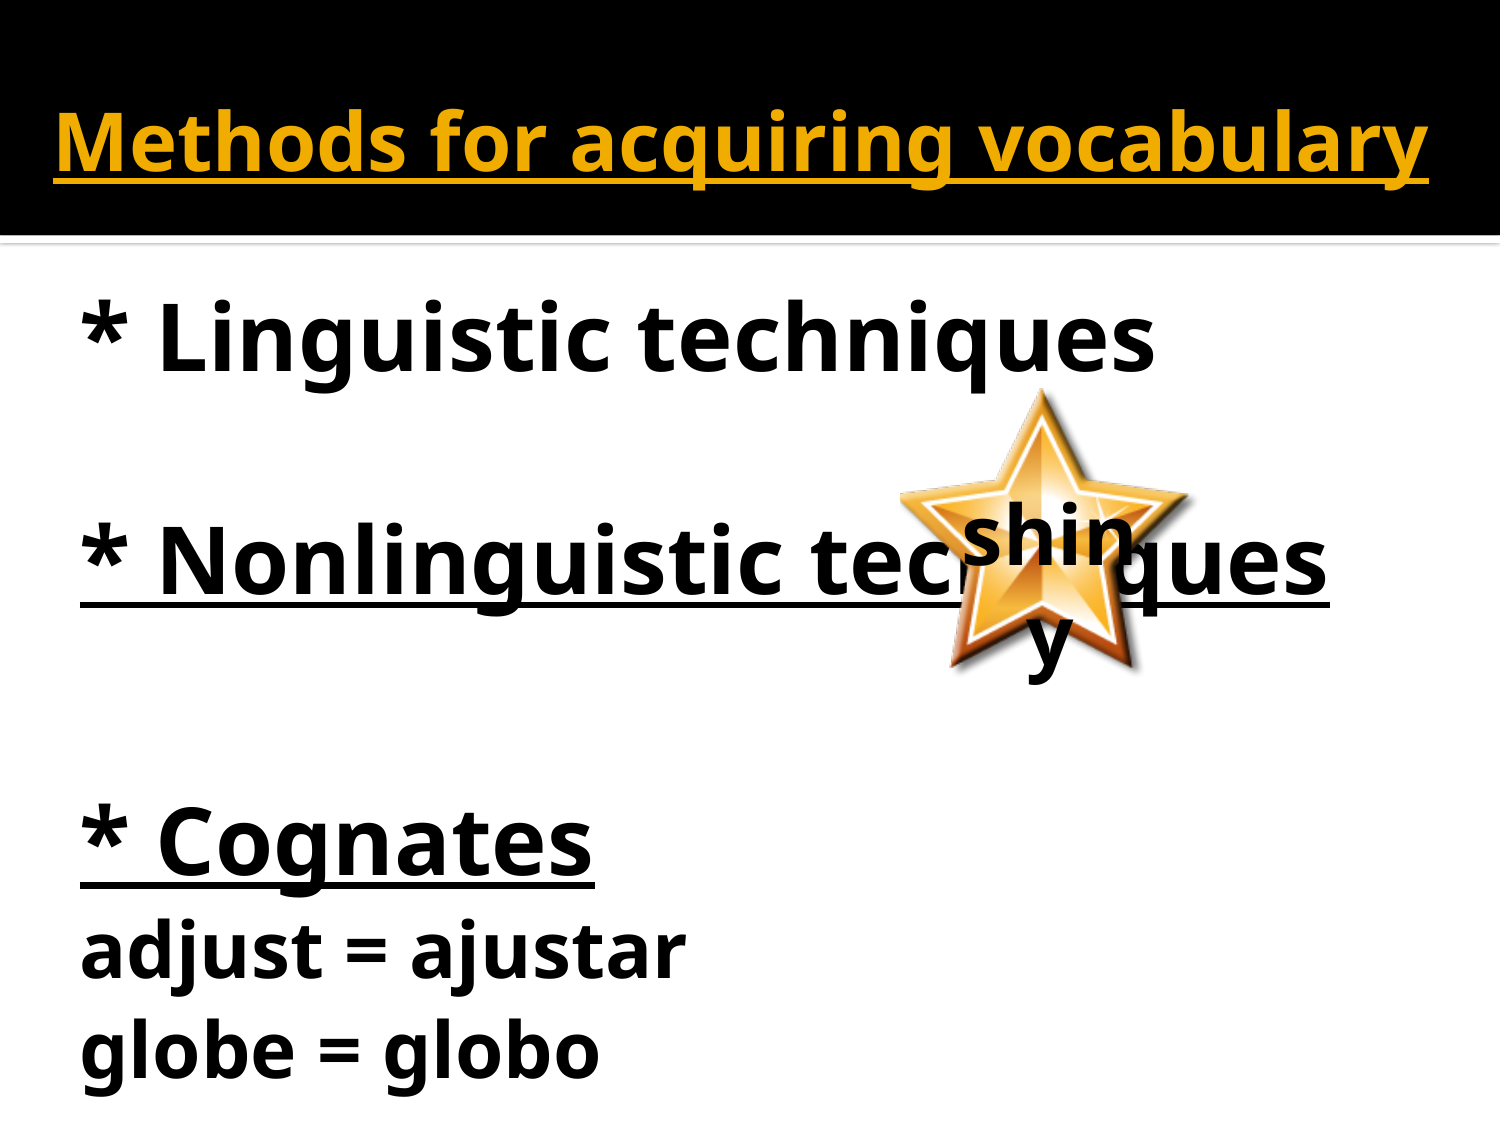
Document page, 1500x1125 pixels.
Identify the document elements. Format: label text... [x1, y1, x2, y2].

title Methods for acquiring vocabulary [37, 45, 1500, 233]
list * Linguistic techniques * Nonlinguistic techniques * Cognates adjust = ajustar globe = globo [0, 275, 1350, 1125]
picture [899, 387, 1200, 688]
